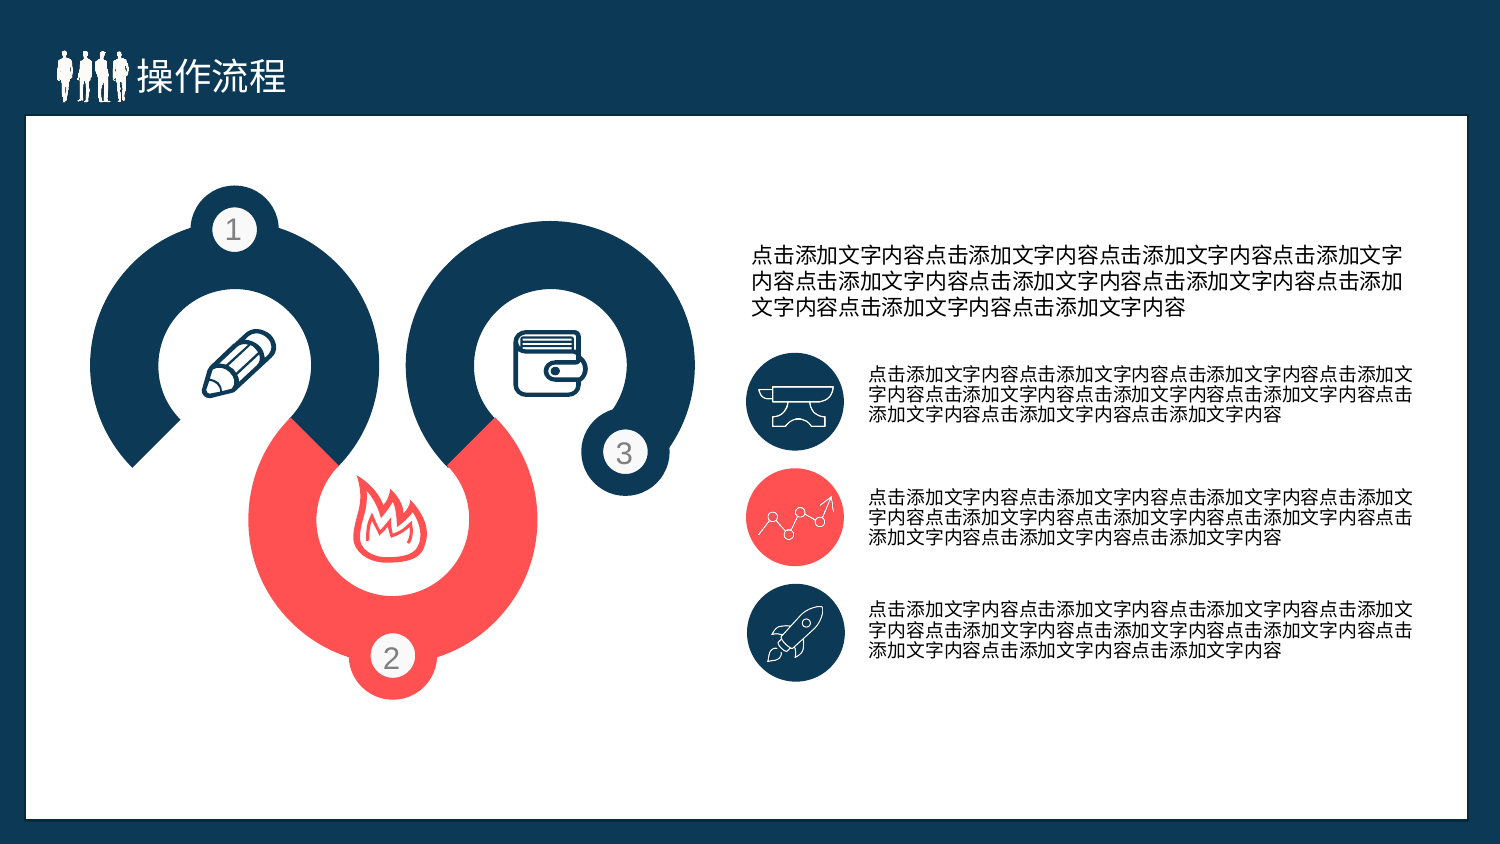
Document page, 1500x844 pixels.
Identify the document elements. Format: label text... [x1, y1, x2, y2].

text_box 点击添加文字内容点击添加文字内容点击添加文字内容点击添加文字内容点击添加文字内容点击添加文字内容点击添加文字内容点击添加文字内容点击添加文字内容点击添加文字内容 [863, 480, 1423, 557]
picture [767, 606, 823, 662]
picture [758, 386, 834, 427]
text_box 点击添加文字内容点击添加文字内容点击添加文字内容点击添加文字内容点击添加文字内容点击添加文字内容点击添加文字内容点击添加文字内容点击添加文字内容点击添加文字内容 [863, 593, 1423, 669]
text_box [746, 352, 844, 451]
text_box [90, 196, 695, 689]
picture [758, 496, 834, 540]
text_box 点击添加文字内容点击添加文字内容点击添加文字内容点击添加文字内容点击添加文字内容点击添加文字内容点击添加文字内容点击添加文字内容点击添加文字内容点击添加文字内容 [863, 357, 1423, 434]
picture [50, 42, 131, 103]
text_box [746, 583, 845, 682]
text_box [746, 468, 844, 567]
text_box 点击添加文字内容点击添加文字内容点击添加文字内容点击添加文字内容点击添加文字内容点击添加文字内容点击添加文字内容点击添加文字内容点击添加文字内容点击添加文字内容 [745, 234, 1413, 346]
